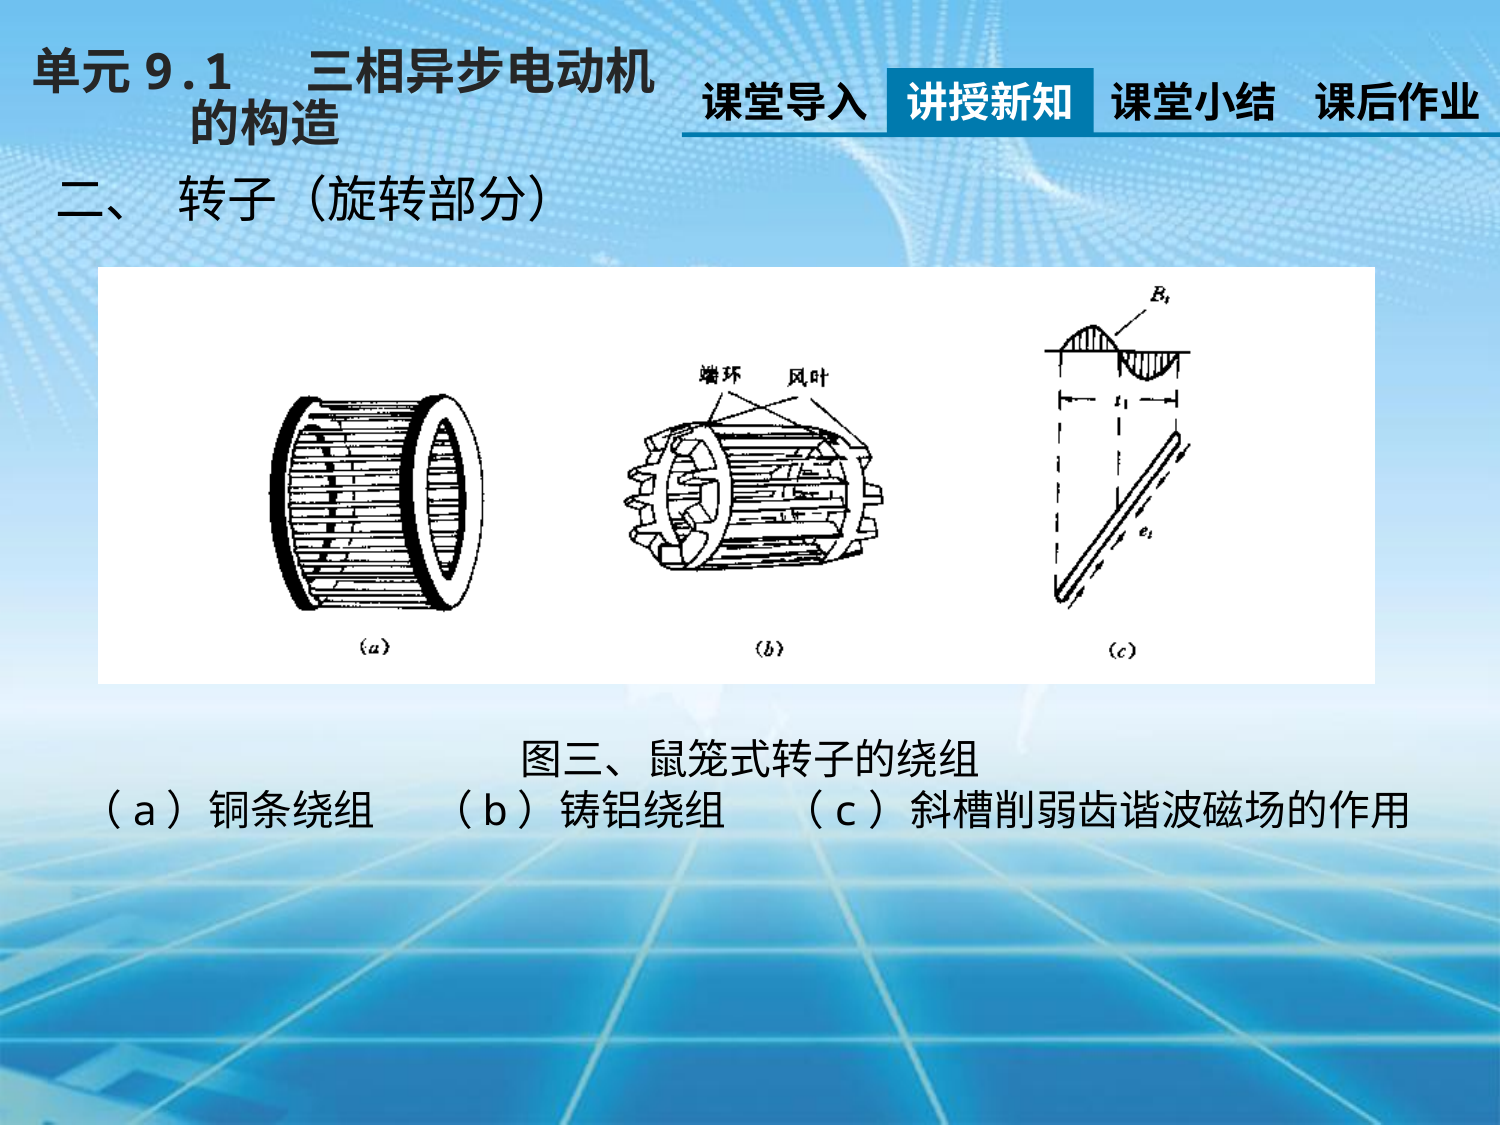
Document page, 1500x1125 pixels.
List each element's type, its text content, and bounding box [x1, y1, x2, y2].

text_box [16, 39, 1500, 160]
picture [0, 0, 1500, 1125]
text_box 二、 转子（旋转部分） [40, 160, 1391, 348]
text_box 图三、鼠笼式转子的绕组 （a）铜条绕组 （b）铸铝绕组 （c）斜槽削弱齿谐波磁场的作用 [65, 725, 1436, 841]
